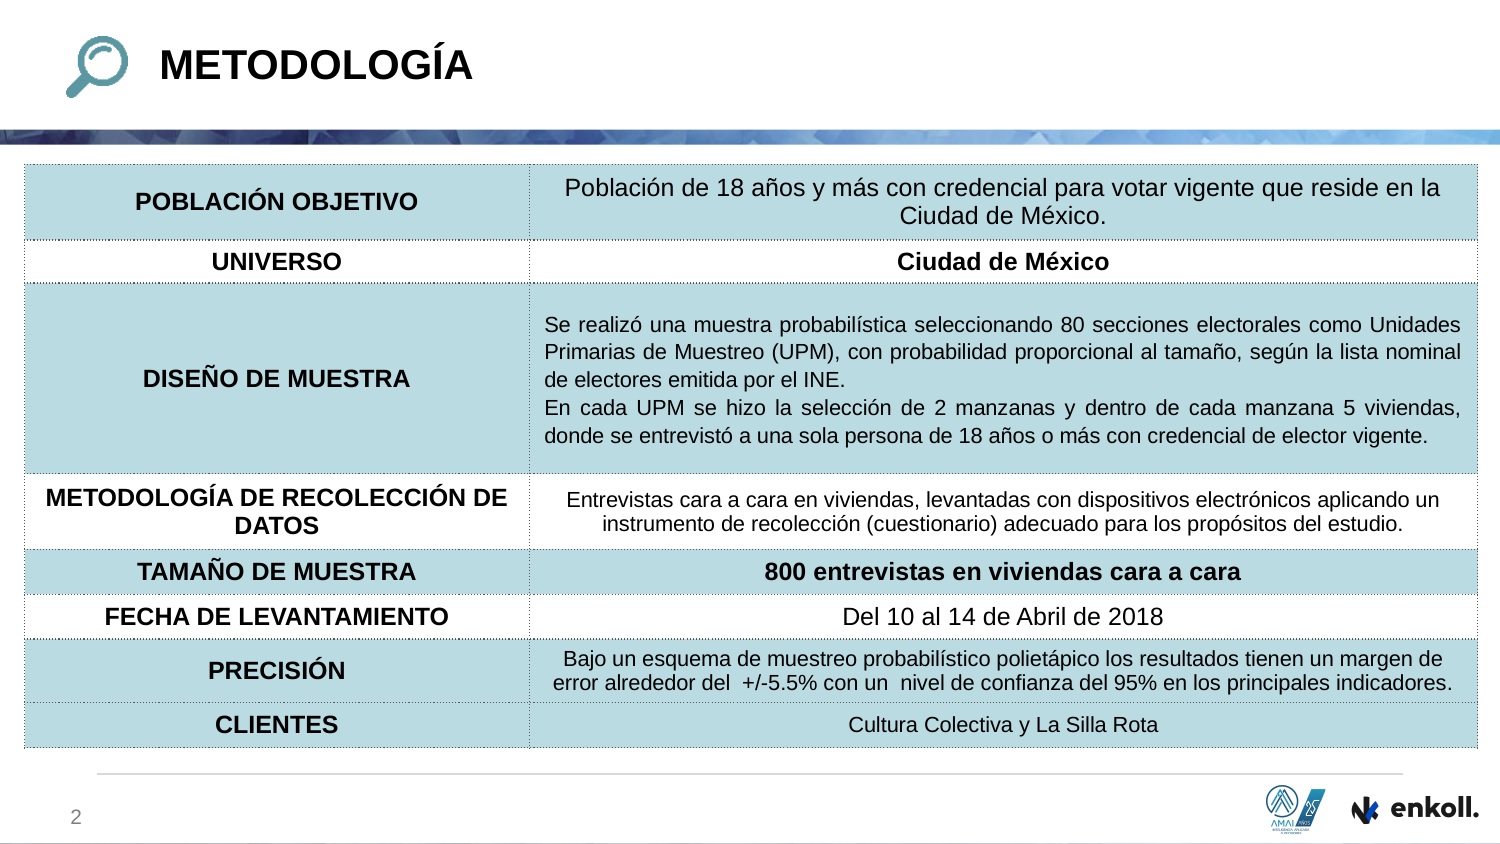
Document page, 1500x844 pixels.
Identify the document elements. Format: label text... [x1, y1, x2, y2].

table_header Población de 18 años y más con credencial para votar vigente que reside en la Ciudad de México. [529, 164, 1478, 240]
table_cell DISEÑO DE MUESTRA [25, 283, 529, 474]
picture [1265, 784, 1326, 789]
slide_number 2 [55, 789, 1500, 844]
table_cell METODOLOGÍA DE RECOLECCIÓN DE DATOS [25, 474, 529, 549]
table_cell Del 10 al 14 de Abril de 2018 [529, 594, 1478, 639]
table_cell Se realizó una muestra probabilística seleccionando 80 secciones electorales como Unidades Primarias de Muestreo (UPM), con probabilidad proporcional al tamaño, según la lista nominal de electores emitida por el INE. En cada UPM se hizo la selección de 2 manzanas y dentro de cada manzana 5 viviendas, donde se entrevistó a una sola persona de 18 años o más con credencial de elector vigente. [529, 283, 1478, 474]
table_cell 800 entrevistas en viviendas cara a cara [529, 549, 1478, 594]
picture [0, 130, 1500, 144]
title METODOLOGÍA [144, 7, 1450, 119]
table_cell FECHA DE LEVANTAMIENTO [25, 594, 529, 639]
table_cell Cultura Colectiva y La Silla Rota [529, 703, 1478, 748]
table_cell TAMAÑO DE MUESTRA [25, 549, 529, 594]
table_cell Entrevistas cara a cara en viviendas, levantadas con dispositivos electrónicos aplicando un instrumento de recolección (cuestionario) adecuado para los propósitos del estudio. [529, 474, 1478, 549]
table_cell PRECISIÓN [25, 639, 529, 703]
table_header POBLACIÓN OBJETIVO [25, 164, 529, 240]
picture [66, 36, 128, 98]
table_cell Ciudad de México [529, 240, 1478, 283]
table_cell CLIENTES [25, 703, 529, 748]
table_cell UNIVERSO [25, 240, 529, 283]
table_cell Bajo un esquema de muestreo probabilístico polietápico los resultados tienen un margen de error alrededor del +/-5.5% con un nivel de confianza del 95% en los principales indicadores. [529, 639, 1478, 703]
